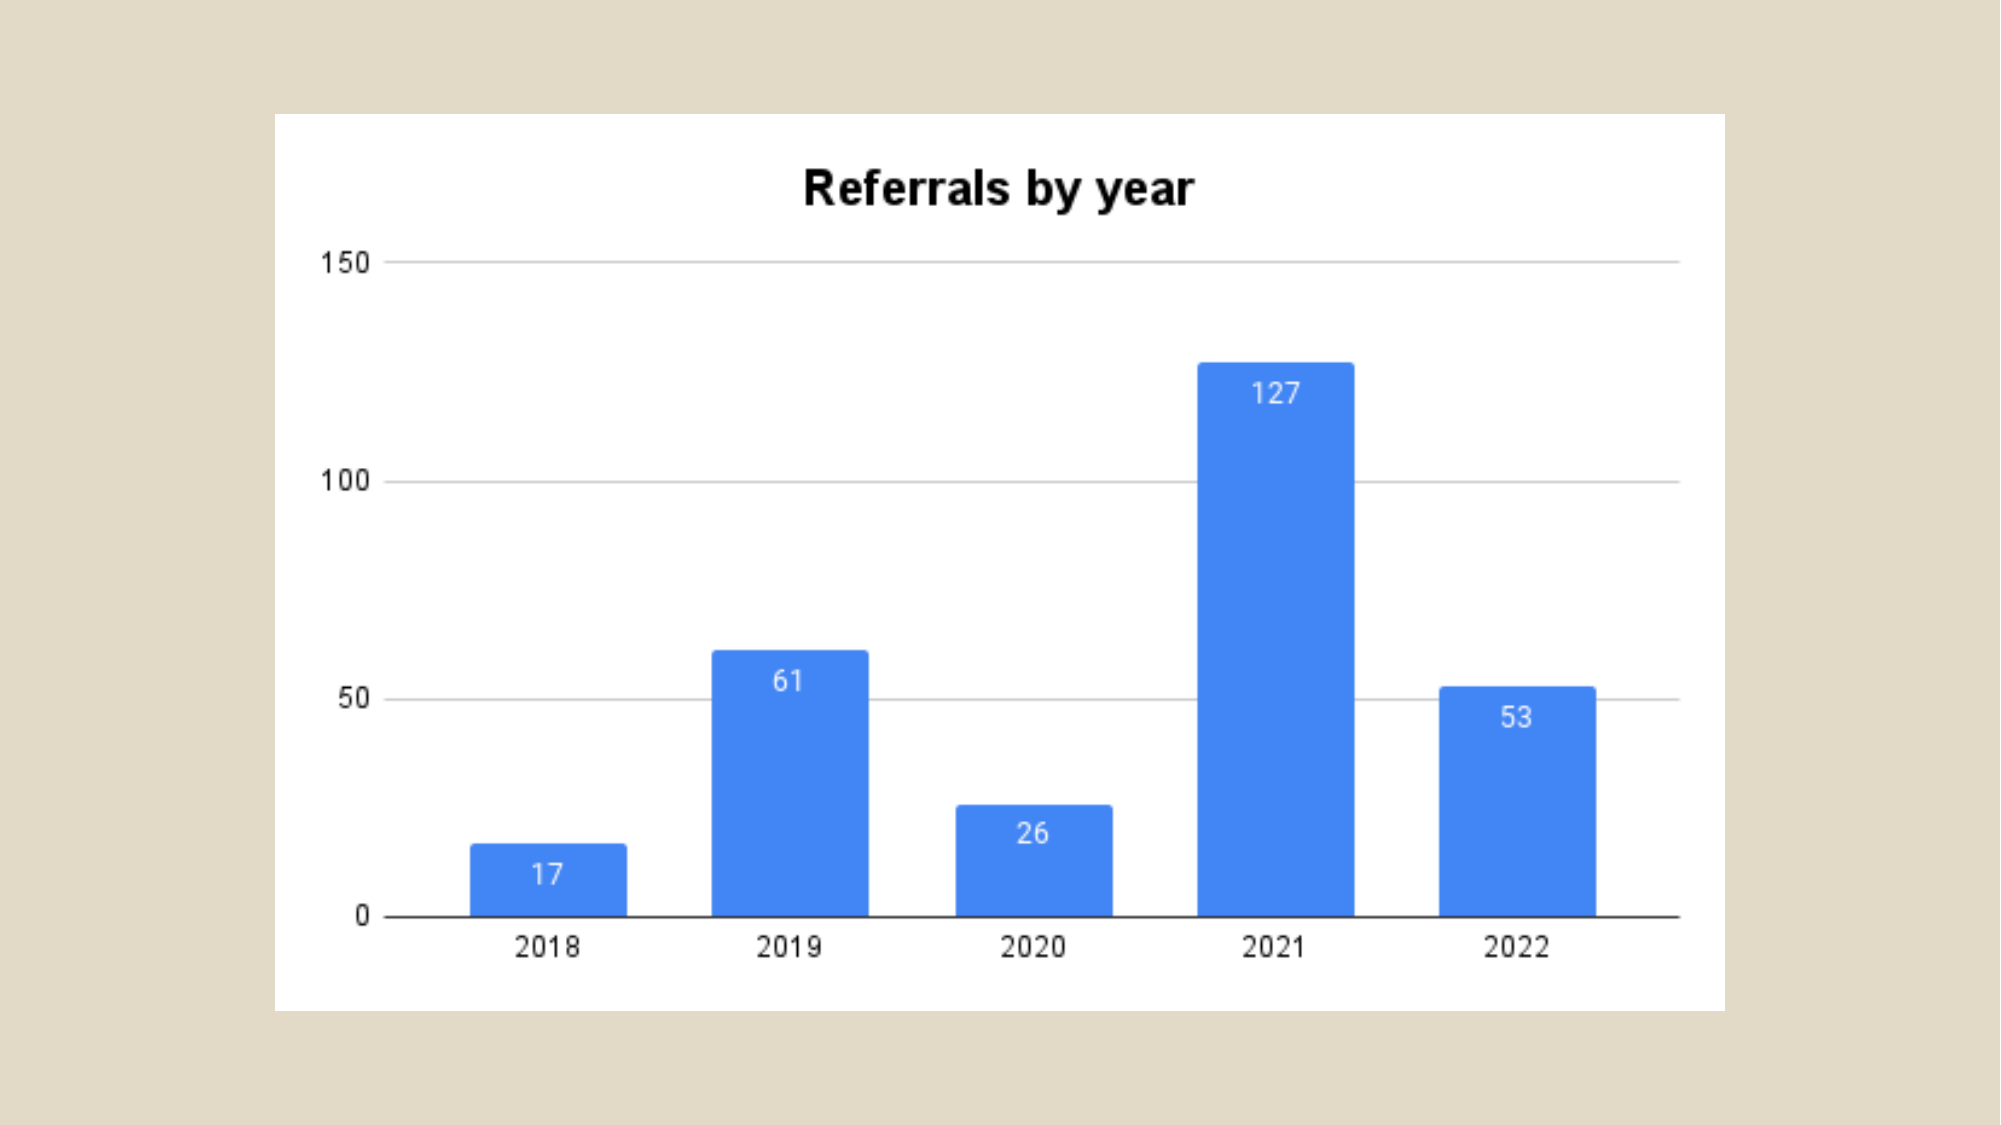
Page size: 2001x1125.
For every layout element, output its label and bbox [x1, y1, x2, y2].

picture [275, 114, 1725, 1011]
